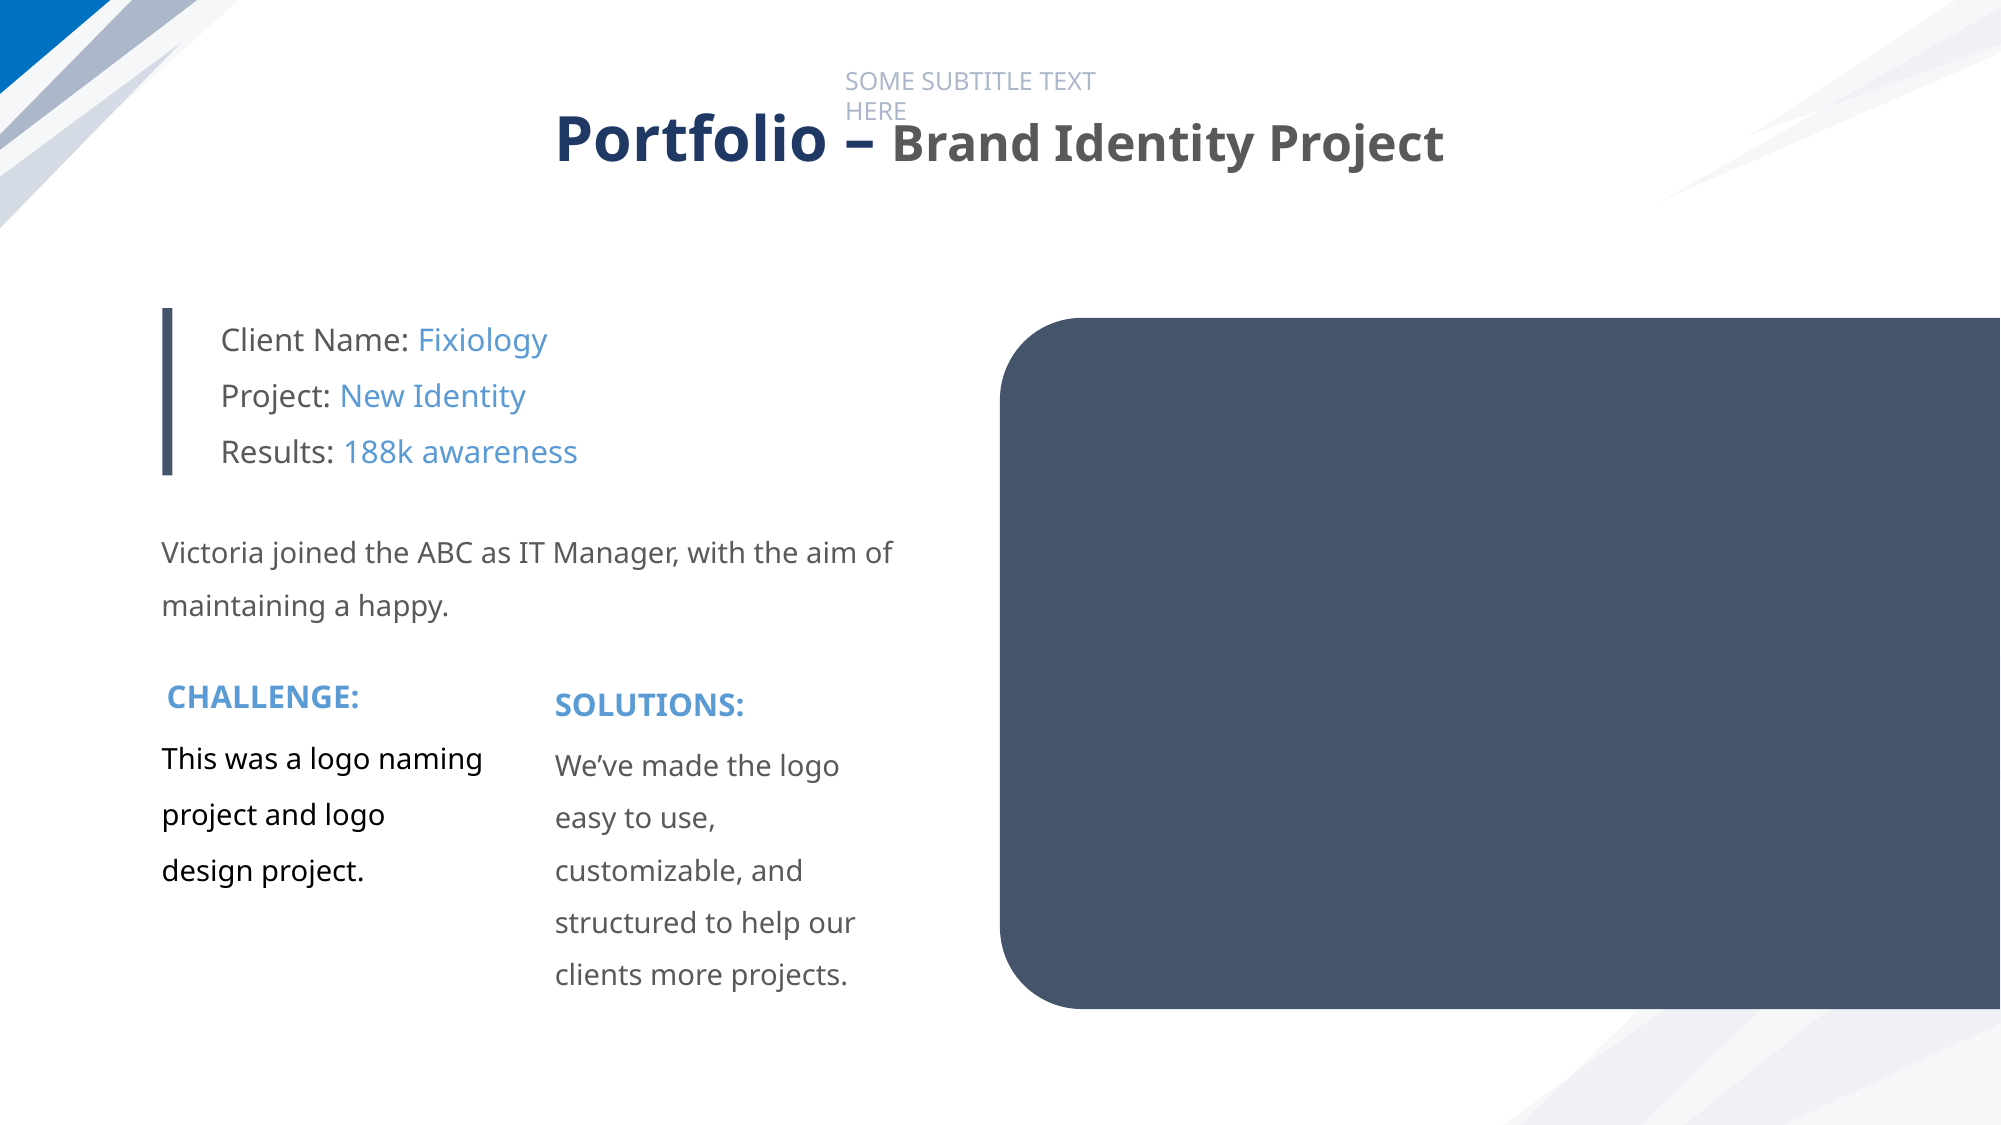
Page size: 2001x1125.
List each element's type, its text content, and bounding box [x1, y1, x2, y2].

text_box [162, 308, 173, 476]
list This was a logo naming project and logo design project. [146, 712, 500, 956]
title Portfolio – Brand Identity Project [137, 73, 1863, 210]
text_box CHALLENGE: [146, 648, 455, 748]
text_box Client Name: Fixiology Project: New Identity Results: 188k awareness [200, 291, 800, 483]
text_box Victoria joined the ABC as IT Manager, with the aim of maintaining a happy. [141, 507, 960, 645]
text_box We’ve made the logo easy to use, customizable, and structured to help our clients more projects. [534, 719, 920, 1012]
text_box SOME SUBTITLE TEXT HERE [830, 57, 1170, 104]
text_box SOLUTIONS: [534, 656, 812, 719]
text_box [999, 317, 2000, 1010]
